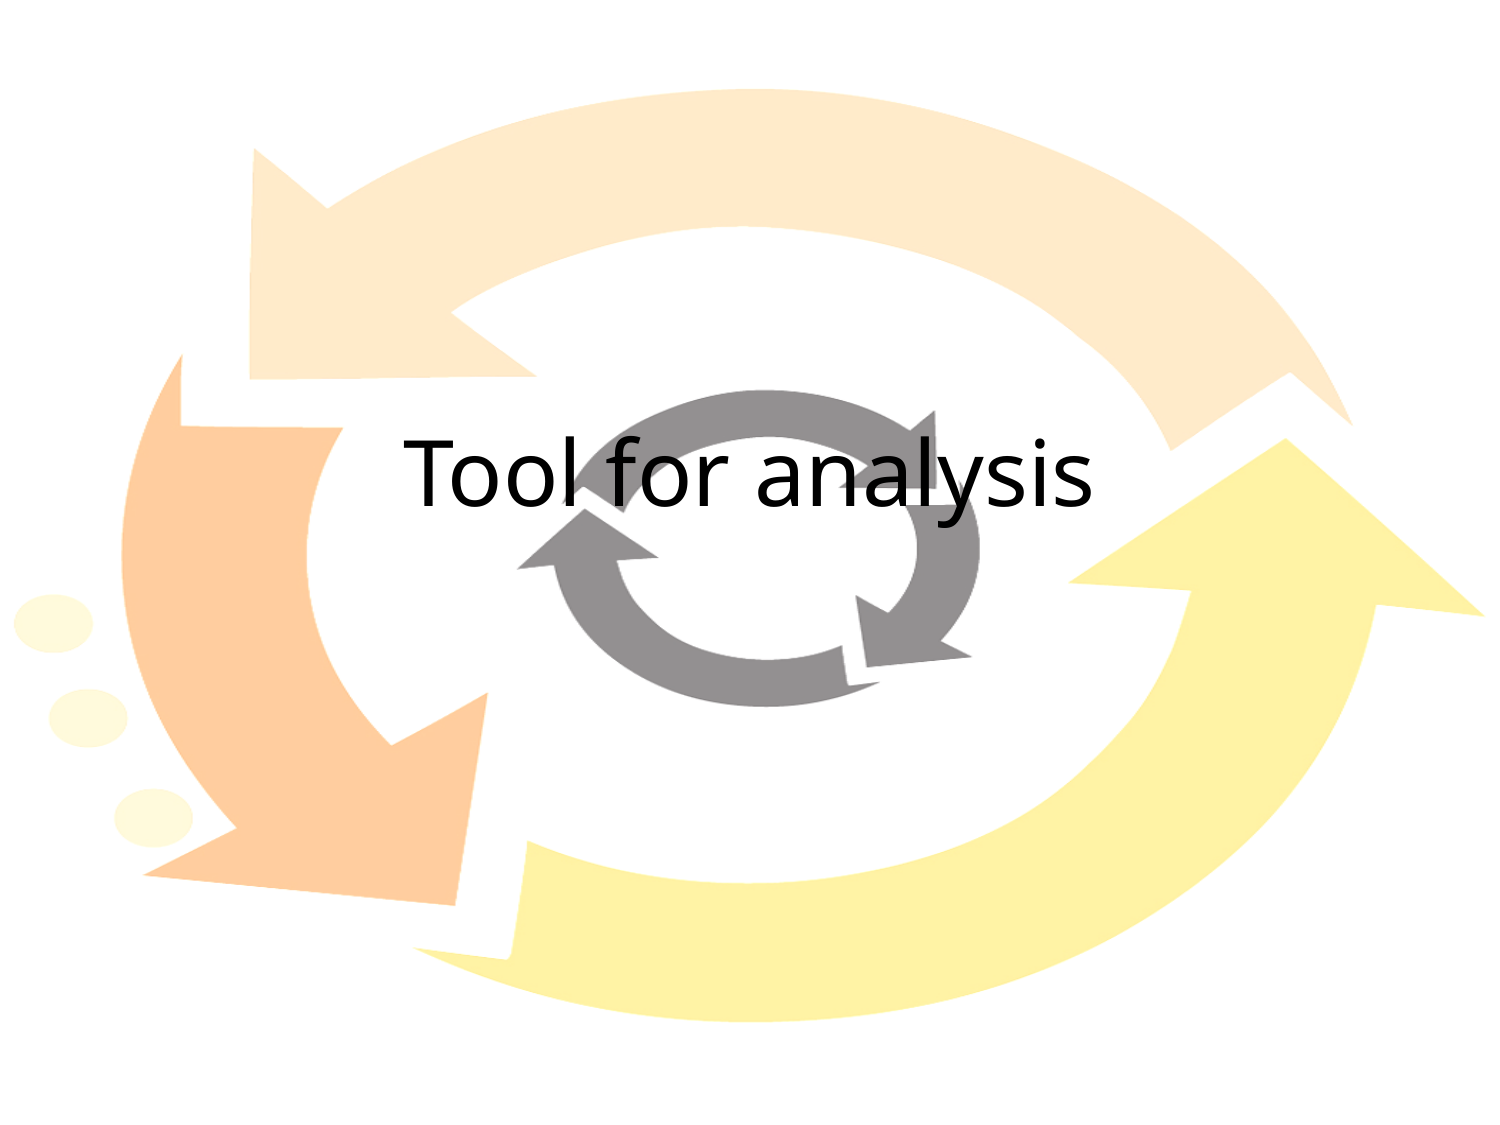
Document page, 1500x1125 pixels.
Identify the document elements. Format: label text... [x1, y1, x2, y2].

title Tool for analysis [112, 349, 1388, 591]
